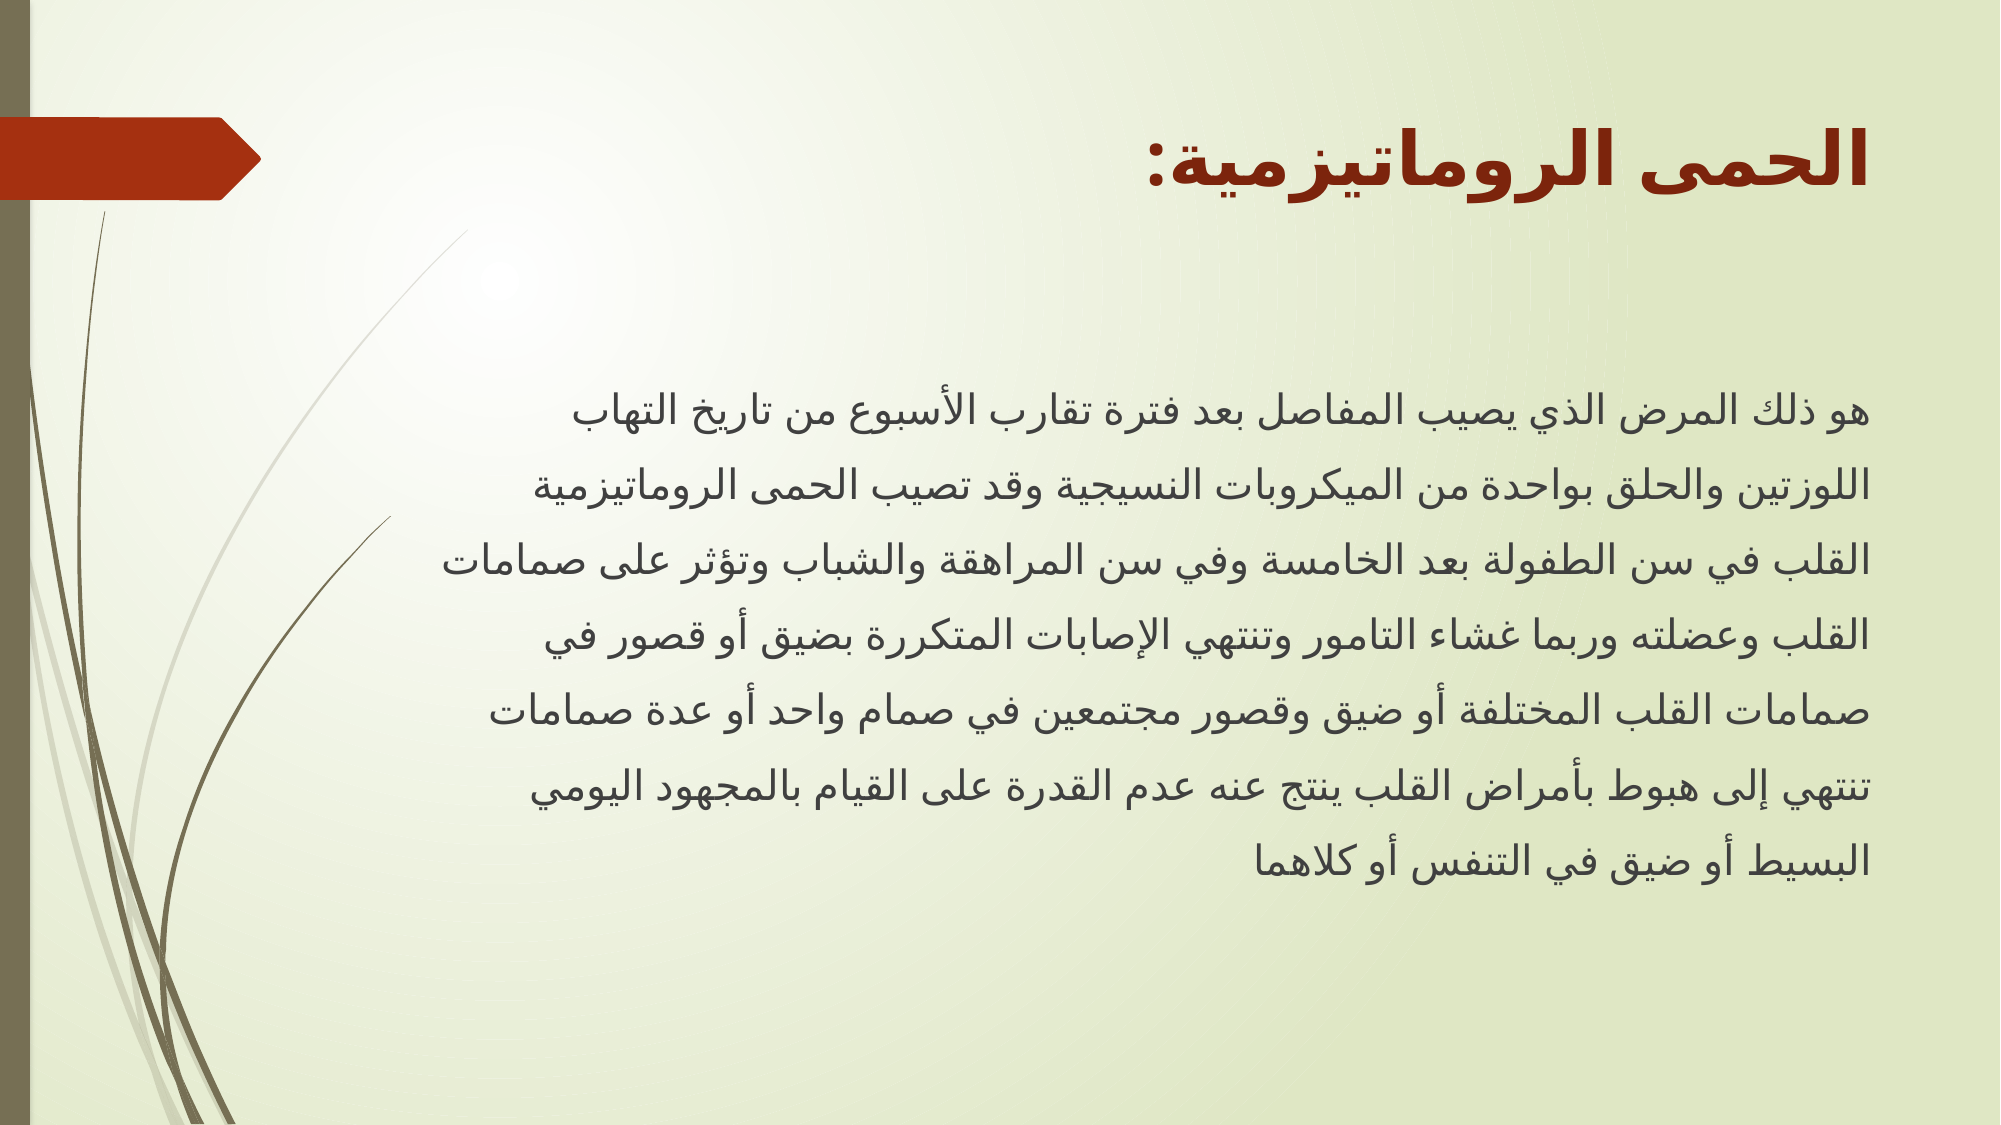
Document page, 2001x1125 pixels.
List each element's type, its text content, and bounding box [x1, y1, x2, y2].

title الحمى الروماتيزمية: [425, 102, 1888, 313]
list هو ذلك المرض الذي يصيب المفاصل بعد فترة تقارب الأسبوع من تاريخ التهاب اللوزتين والحلق بواحدة من الميكروبات النسيجية وقد تصيب الحمى الروماتيزمية القلب في سن الطفولة بعد الخامسة وفي سن المراهقة والشباب وتؤثر على صمامات القلب وعضلته وربما غشاء التامور وتنتهي الإصابات المتكررة بضيق أو قصور في صمامات القلب المختلفة أو ضيق وقصور مجتمعين في صمام واحد أو عدة صمامات تنتهي إلى هبوط بأمراض القلب ينتج عنه عدم القدرة على القيام بالمجهود اليومي البسيط أو ضيق في التنفس أو كلاهما [424, 350, 1888, 970]
